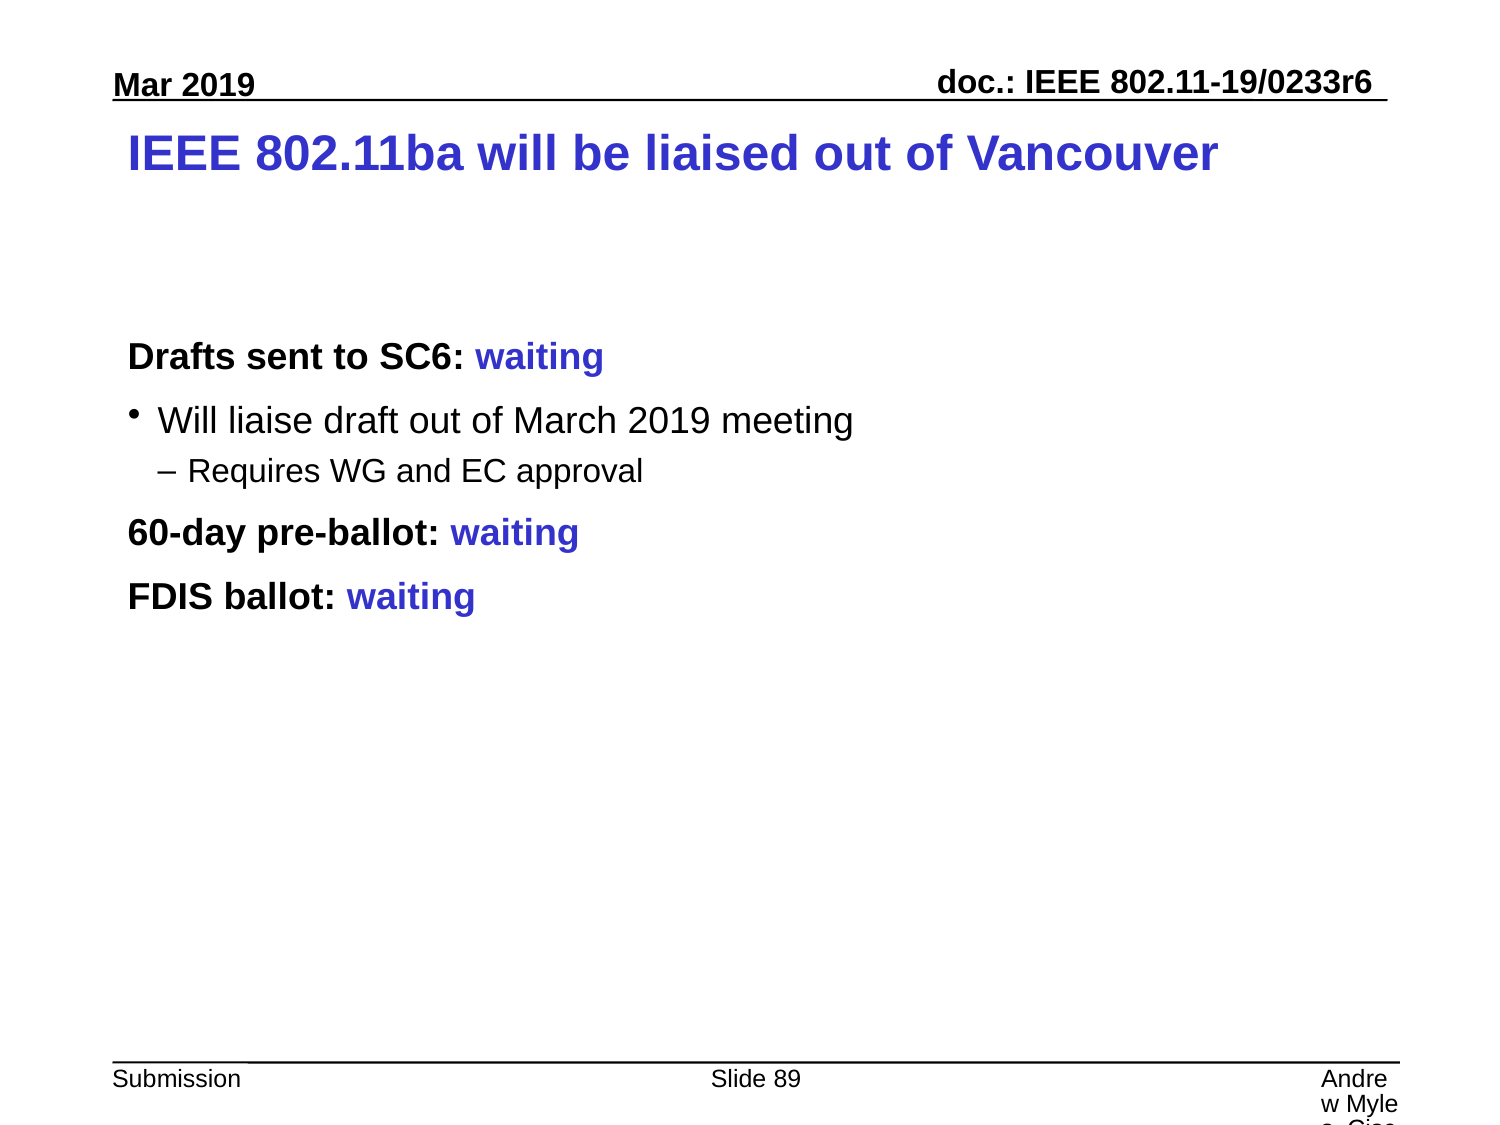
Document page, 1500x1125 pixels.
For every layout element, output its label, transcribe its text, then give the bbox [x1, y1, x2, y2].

title IEEE 802.11ba will be liaised out of Vancouver [112, 112, 1388, 288]
slide_number Slide 89 [709, 1061, 803, 1093]
list Drafts sent to SC6: waiting Will liaise draft out of March 2019 meeting Requires WG and EC approval 60-day pre-ballot: waiting FDIS ballot: waiting [112, 324, 1388, 1000]
footer Andrew Myles, Cisco [1320, 1061, 1402, 1093]
